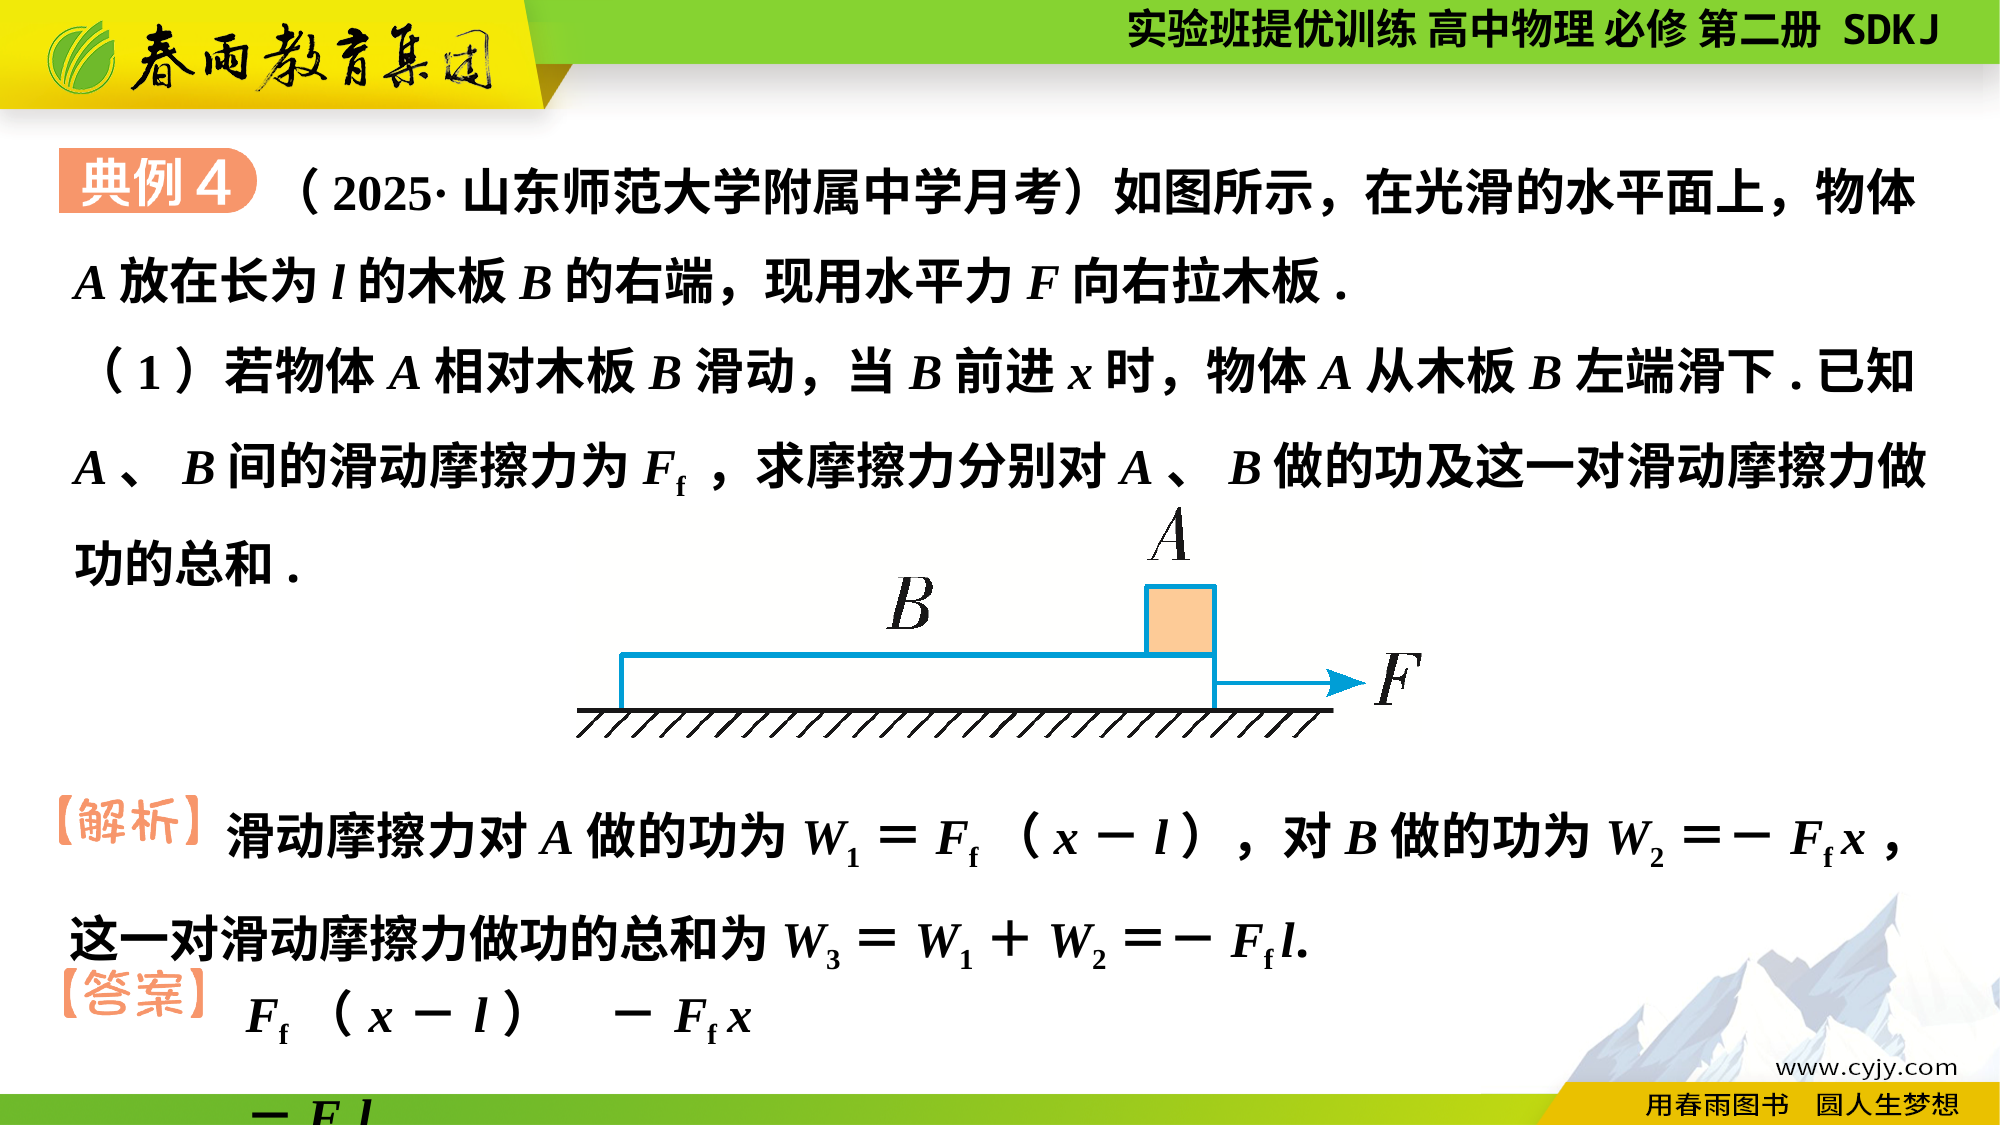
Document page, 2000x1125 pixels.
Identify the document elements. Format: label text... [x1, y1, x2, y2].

text_box 滑动摩擦力对A做的功为W1＝Ff（x－l），对B做的功为W2＝－Ff x，这一对滑动摩擦力做功的总和为W3＝W1＋W2＝－Ff l. [54, 763, 1944, 983]
text_box Ff（x－l） －Ff x －Ff l [230, 940, 833, 1058]
picture [0, 0, 2000, 1125]
list （2025·山东师范大学附属中学月考）如图所示，在光滑的水平面上，物体A放在长为l的木板B的右端，现用水平力F向右拉木板. （1）若物体A相对木板B滑动，当B前进x时，物体A从木板B左端滑下.已知A、B间的滑动摩擦力为Ff ，求摩擦力分别对A、B做的功及这一对滑动摩擦力做功的总和. [59, 122, 1944, 501]
